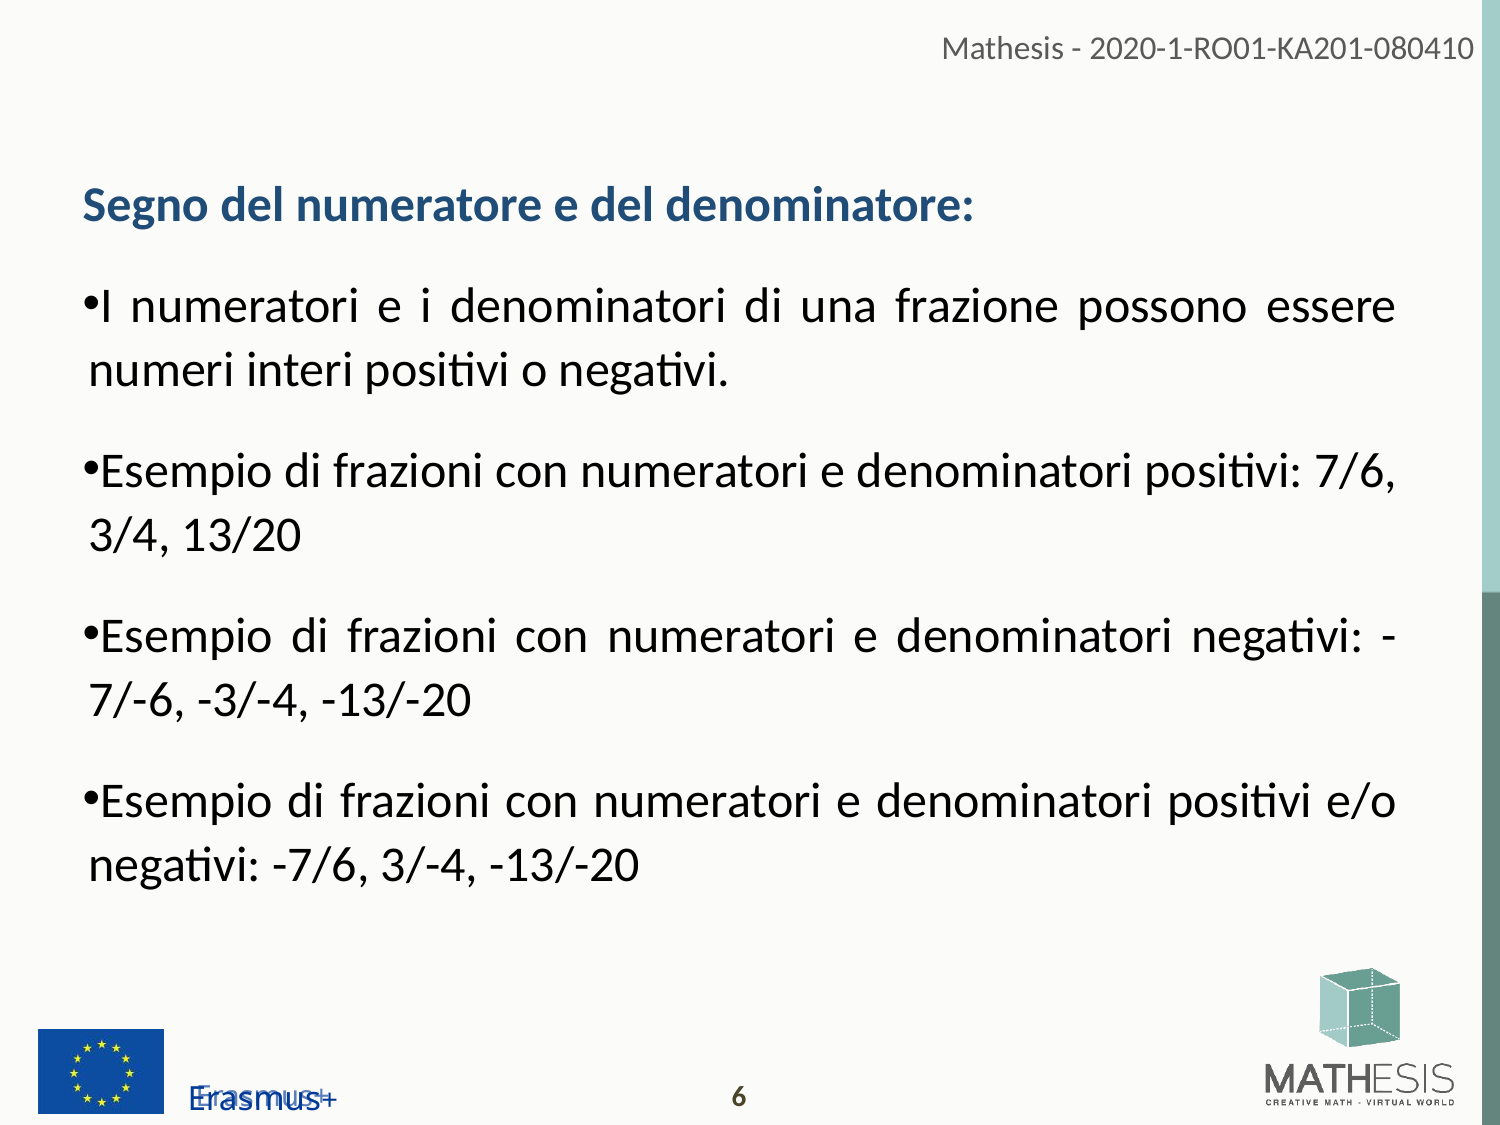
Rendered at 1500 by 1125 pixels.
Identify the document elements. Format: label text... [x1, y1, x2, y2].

picture [38, 1029, 164, 1114]
list Segno del numeratore e del denominatore: I numeratori e i denominatori di una frazione possono essere numeri interi positivi o negativi. Esempio di frazioni con numeratori e denominatori positivi: 7/6, 3/4, 13/20 Esempio di frazioni con numeratori e denominatori negativi: -7/-6, -3/-4, -13/-20 Esempio di frazioni con numeratori e denominatori positivi e/o negativi: -7/6, 3/-4, -13/-20 [68, 160, 1418, 903]
